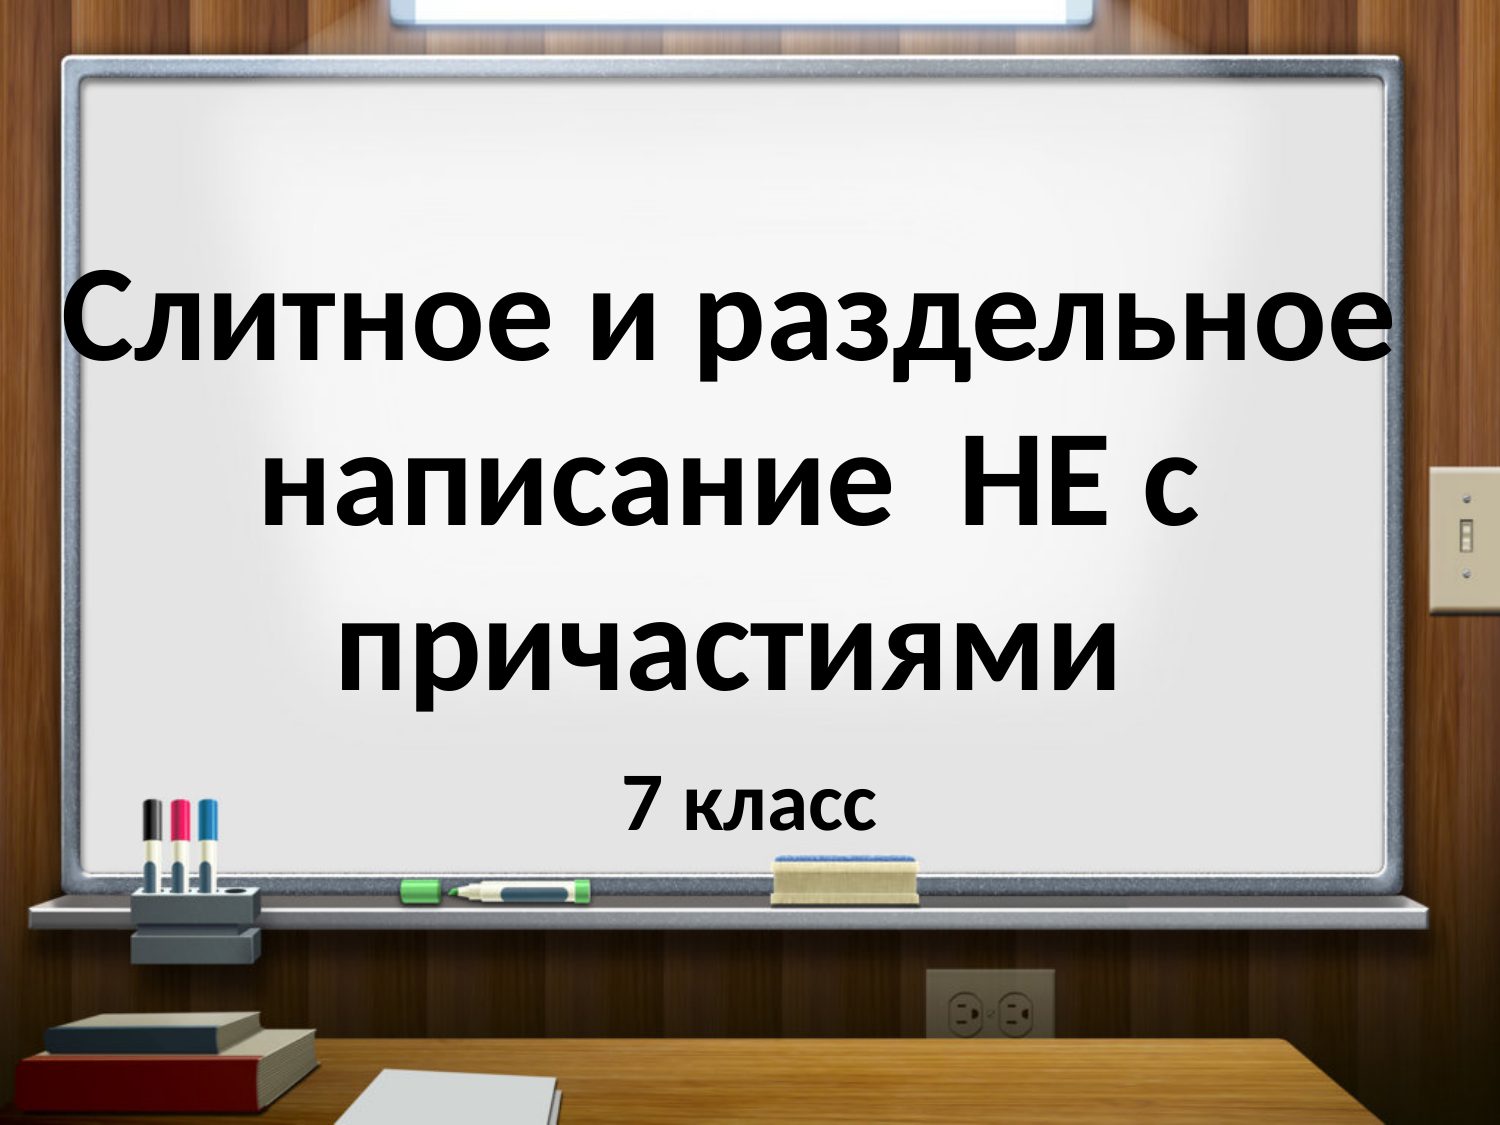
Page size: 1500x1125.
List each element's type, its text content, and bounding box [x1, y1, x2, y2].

title Слитное и раздельное написание НЕ с причастиями [0, 349, 1459, 591]
picture [0, 0, 1500, 1125]
subtitle 7 класс [225, 739, 1275, 925]
